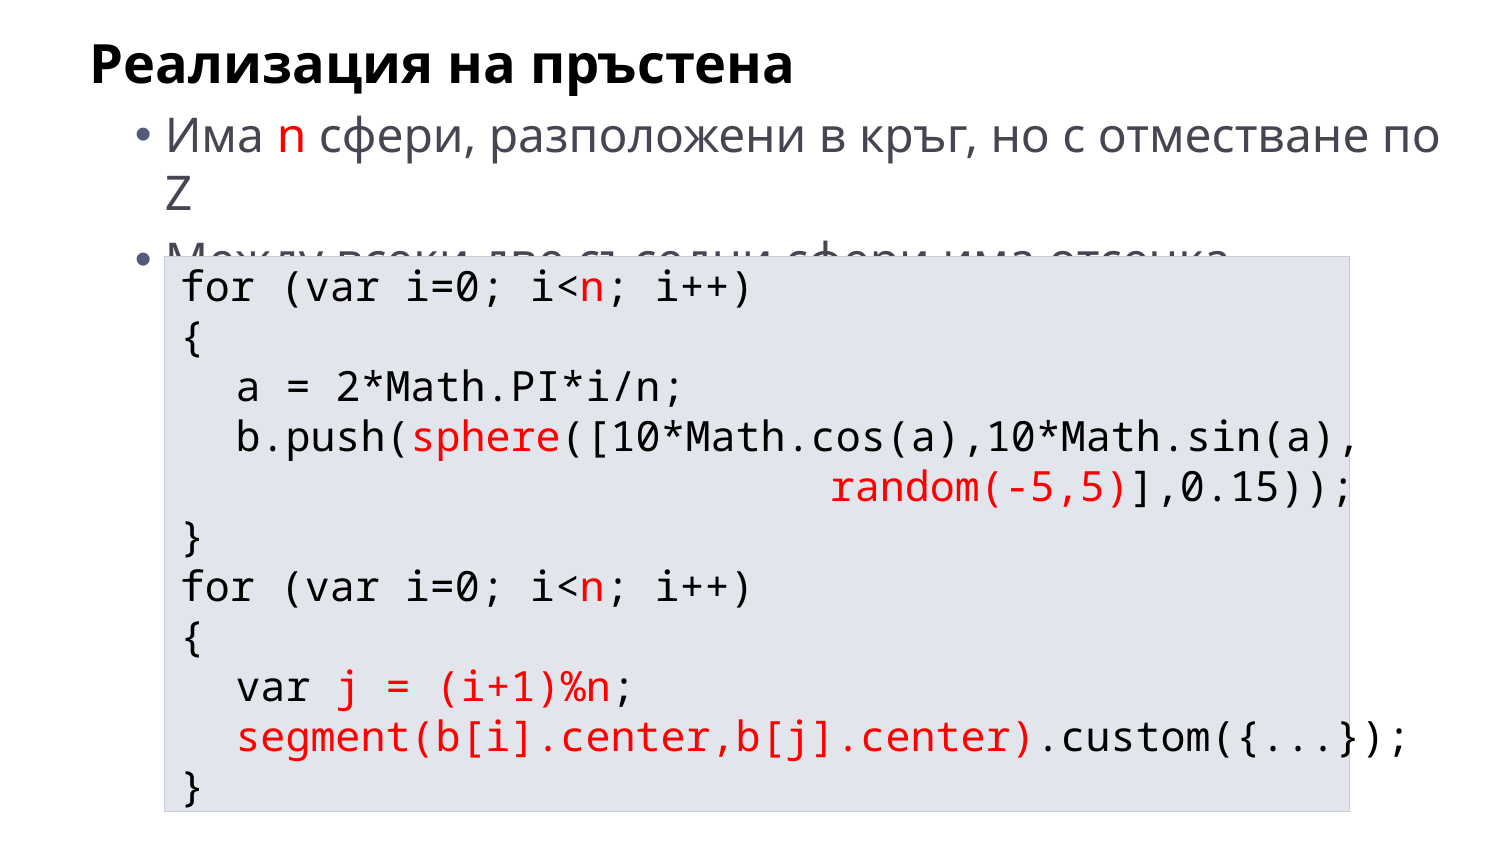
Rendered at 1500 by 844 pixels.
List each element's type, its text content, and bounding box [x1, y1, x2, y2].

list Реализация на пръстена Има n сфери, разположени в кръг, но с отместване по Z Между всеки две съседни сфери има отсечка [75, 21, 1475, 835]
text_box for (var i=0; i<n; i++) { a = 2*Math.PI*i/n; b.push(sphere([10*Math.cos(a),10*Math.sin(a), random(-5,5)],0.15)); } for (var i=0; i<n; i++) { var j = (i+1)%n; segment(b[i].center,b[j].center).custom({...}); } [164, 256, 1350, 812]
